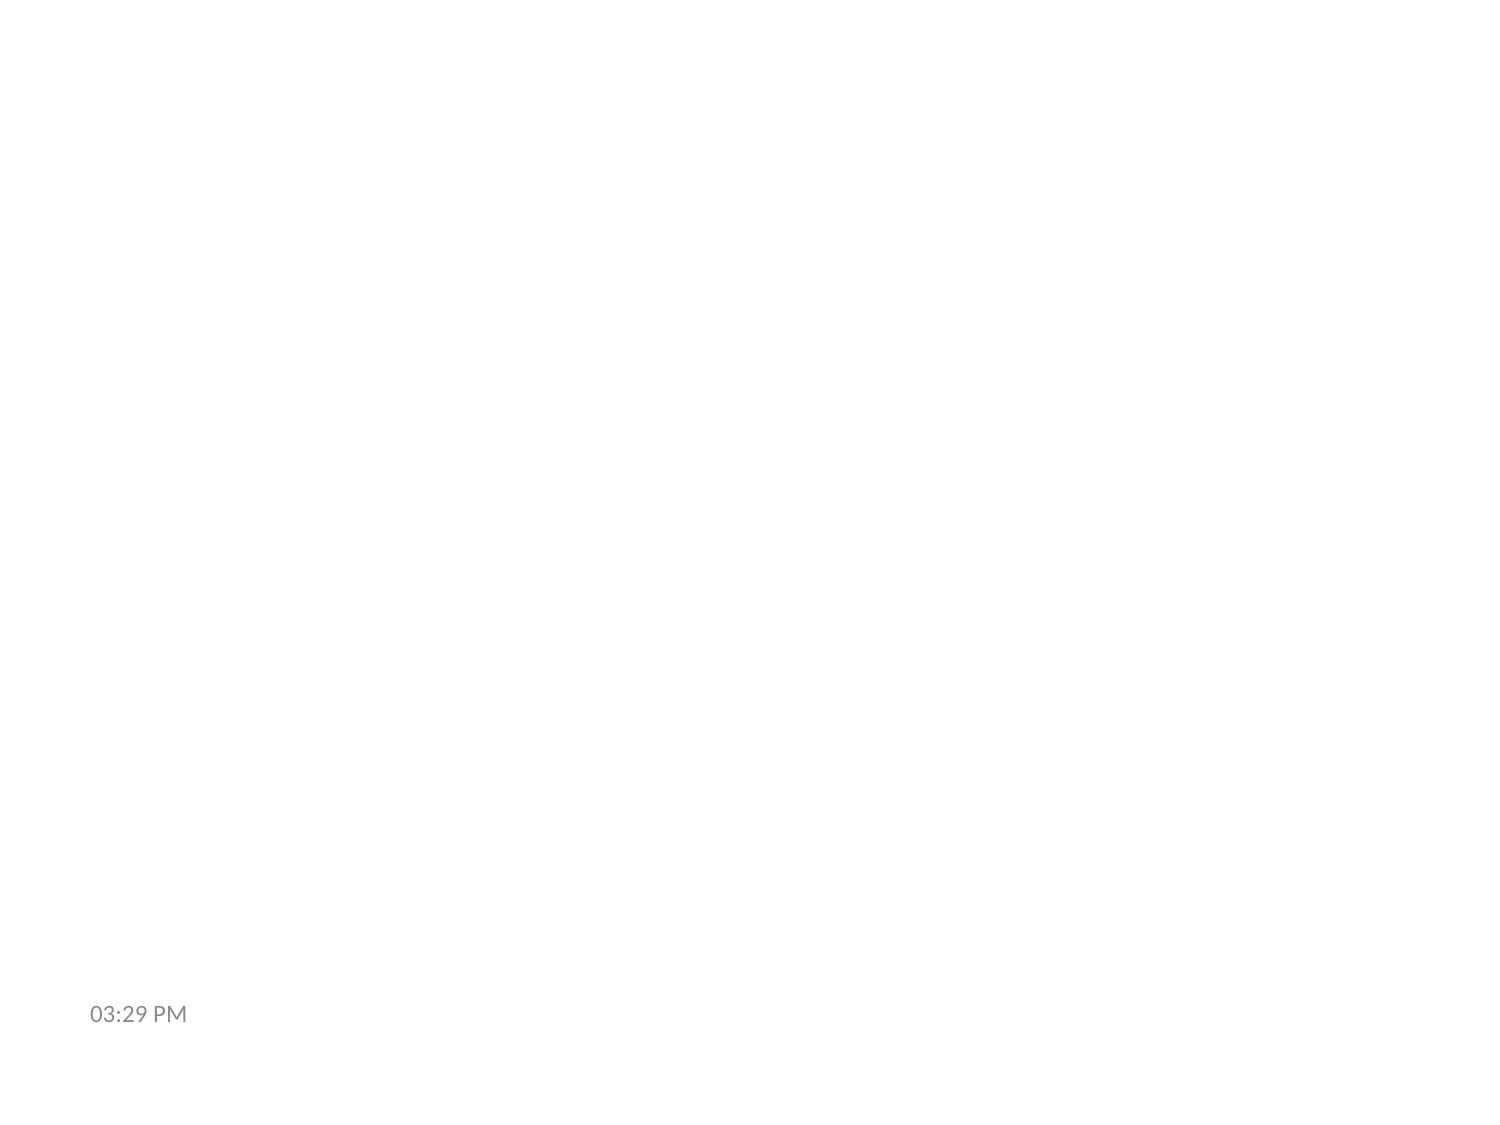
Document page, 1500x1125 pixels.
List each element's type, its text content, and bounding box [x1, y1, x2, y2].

text_box 3:35 PM [75, 982, 425, 1043]
